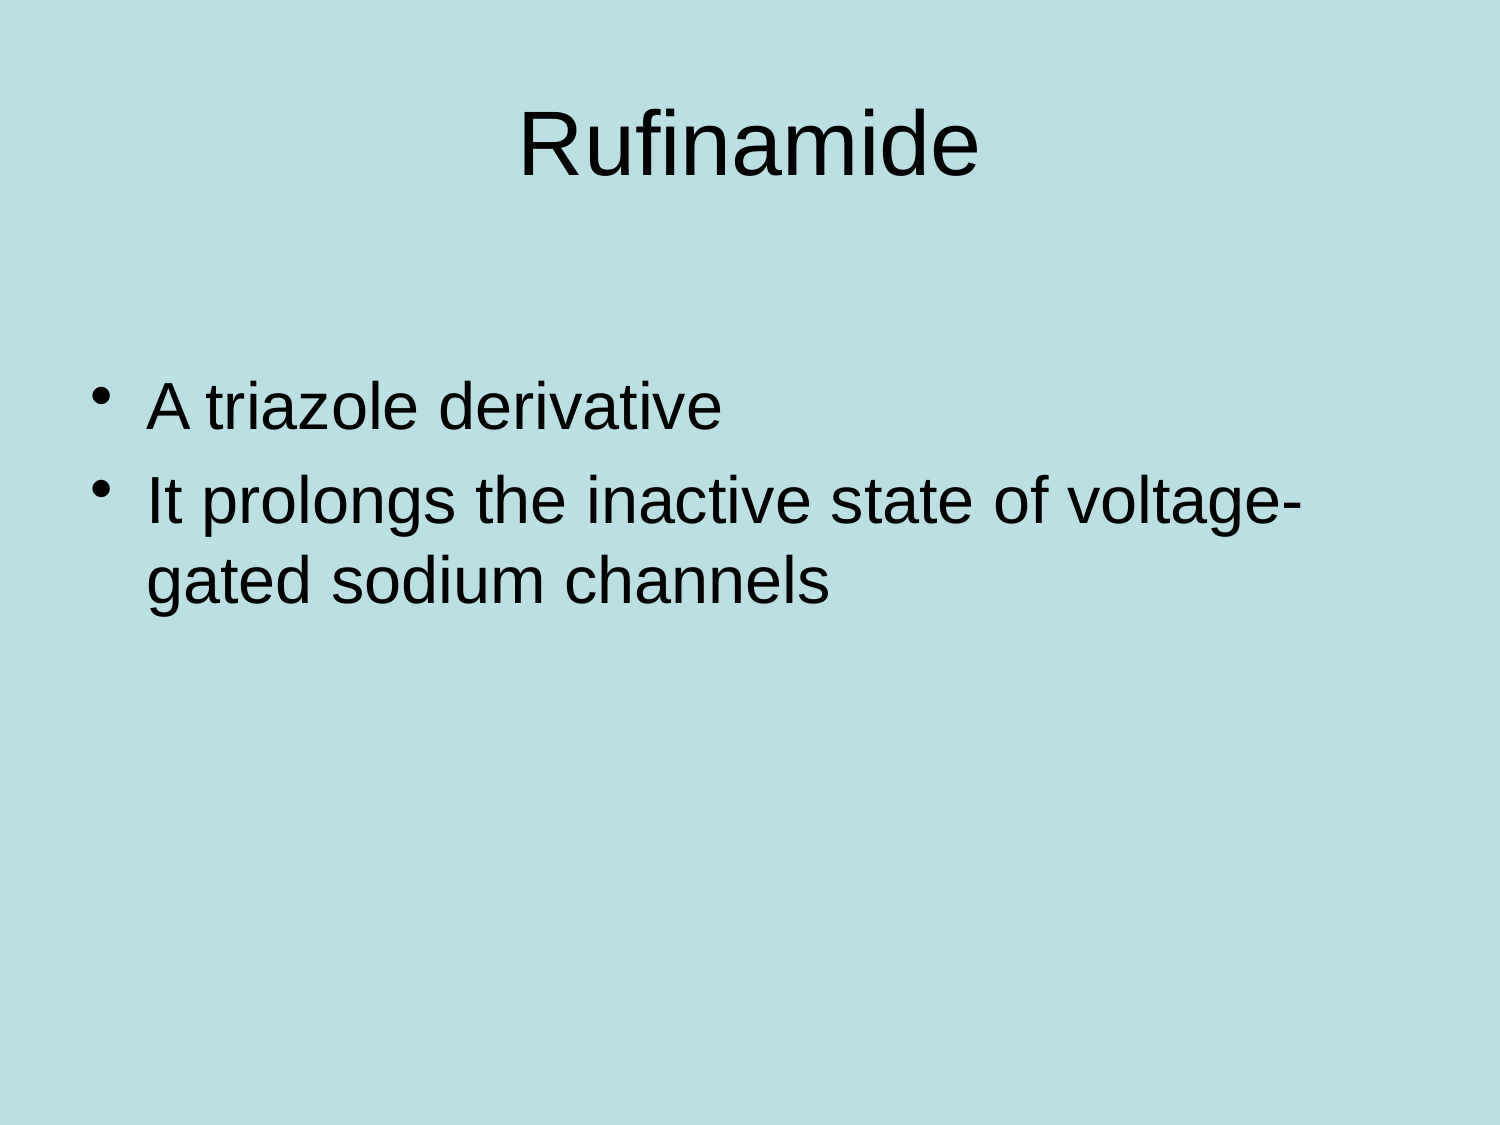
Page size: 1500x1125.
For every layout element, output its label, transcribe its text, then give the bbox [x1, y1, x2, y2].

title Rufinamide [75, 45, 1425, 233]
list A triazole derivative It prolongs the inactive state of voltage-gated sodium channels [75, 262, 1425, 1005]
